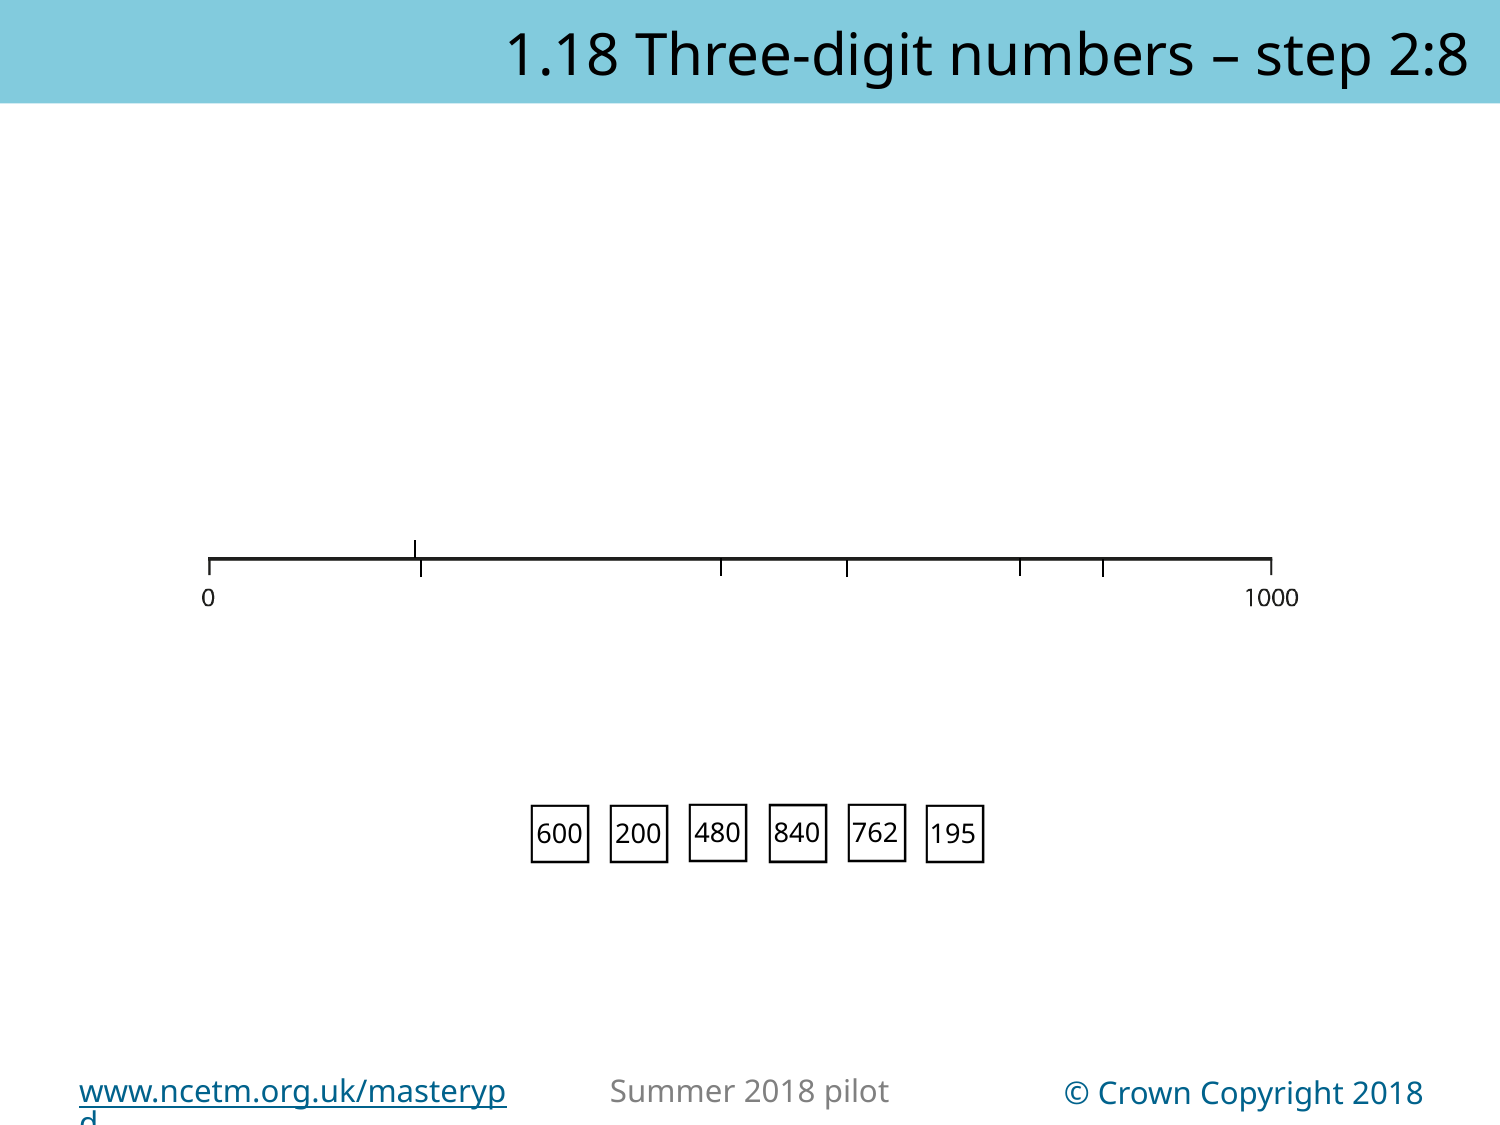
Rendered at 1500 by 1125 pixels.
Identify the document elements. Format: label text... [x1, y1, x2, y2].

list 1.18 Three-digit numbers – step 2:8 [0, 0, 1500, 104]
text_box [685, 802, 763, 863]
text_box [608, 803, 685, 865]
picture [201, 557, 1299, 614]
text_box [764, 802, 843, 864]
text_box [844, 802, 923, 863]
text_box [925, 803, 1002, 865]
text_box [512, 802, 607, 864]
